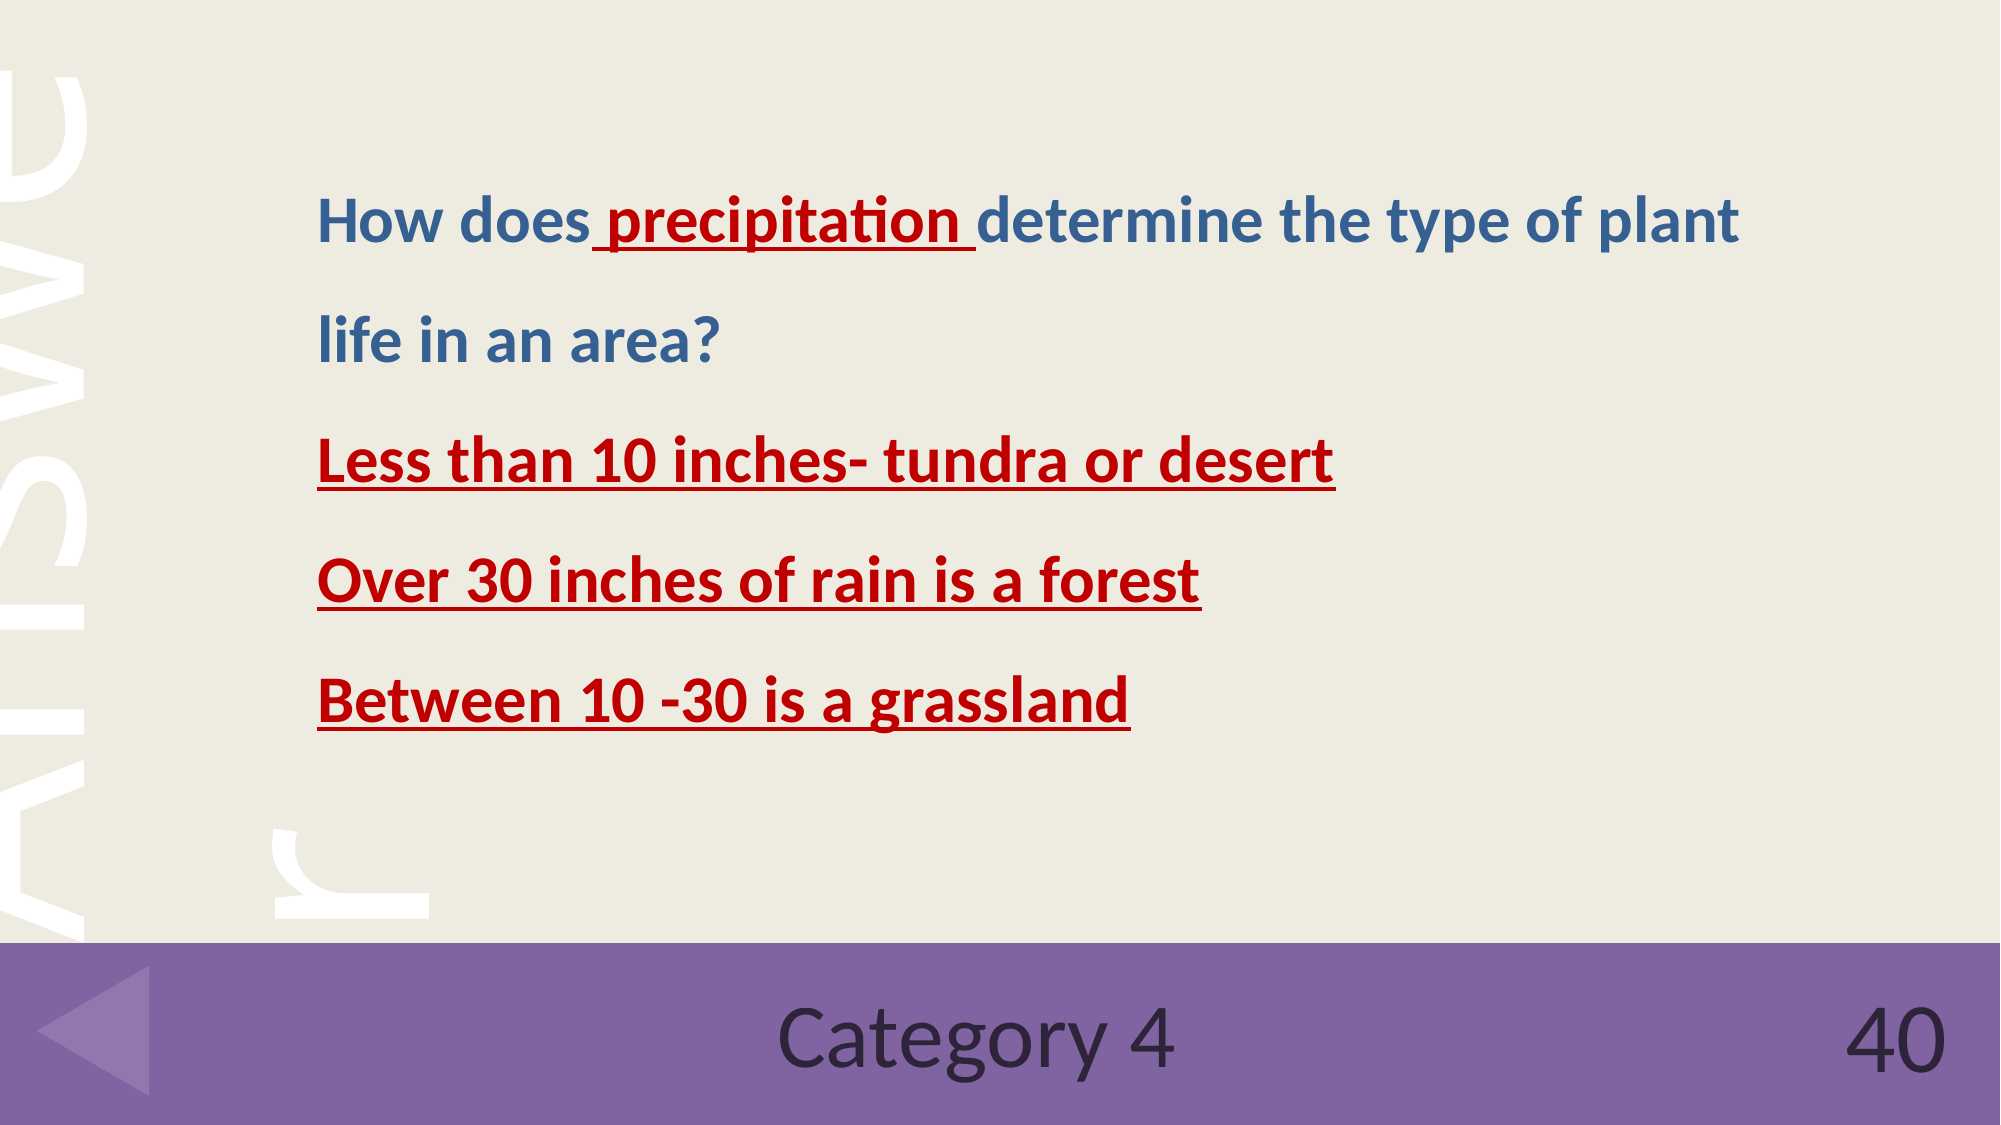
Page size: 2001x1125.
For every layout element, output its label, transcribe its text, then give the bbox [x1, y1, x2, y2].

title Category 4 [76, 937, 1877, 1125]
list How does precipitation determine the type of plant life in an area? Less than 10 inches- tundra or desert Over 30 inches of rain is a forest Between 10 -30 is a grassland [302, 142, 1858, 850]
list 40 [1877, 967, 1963, 1097]
